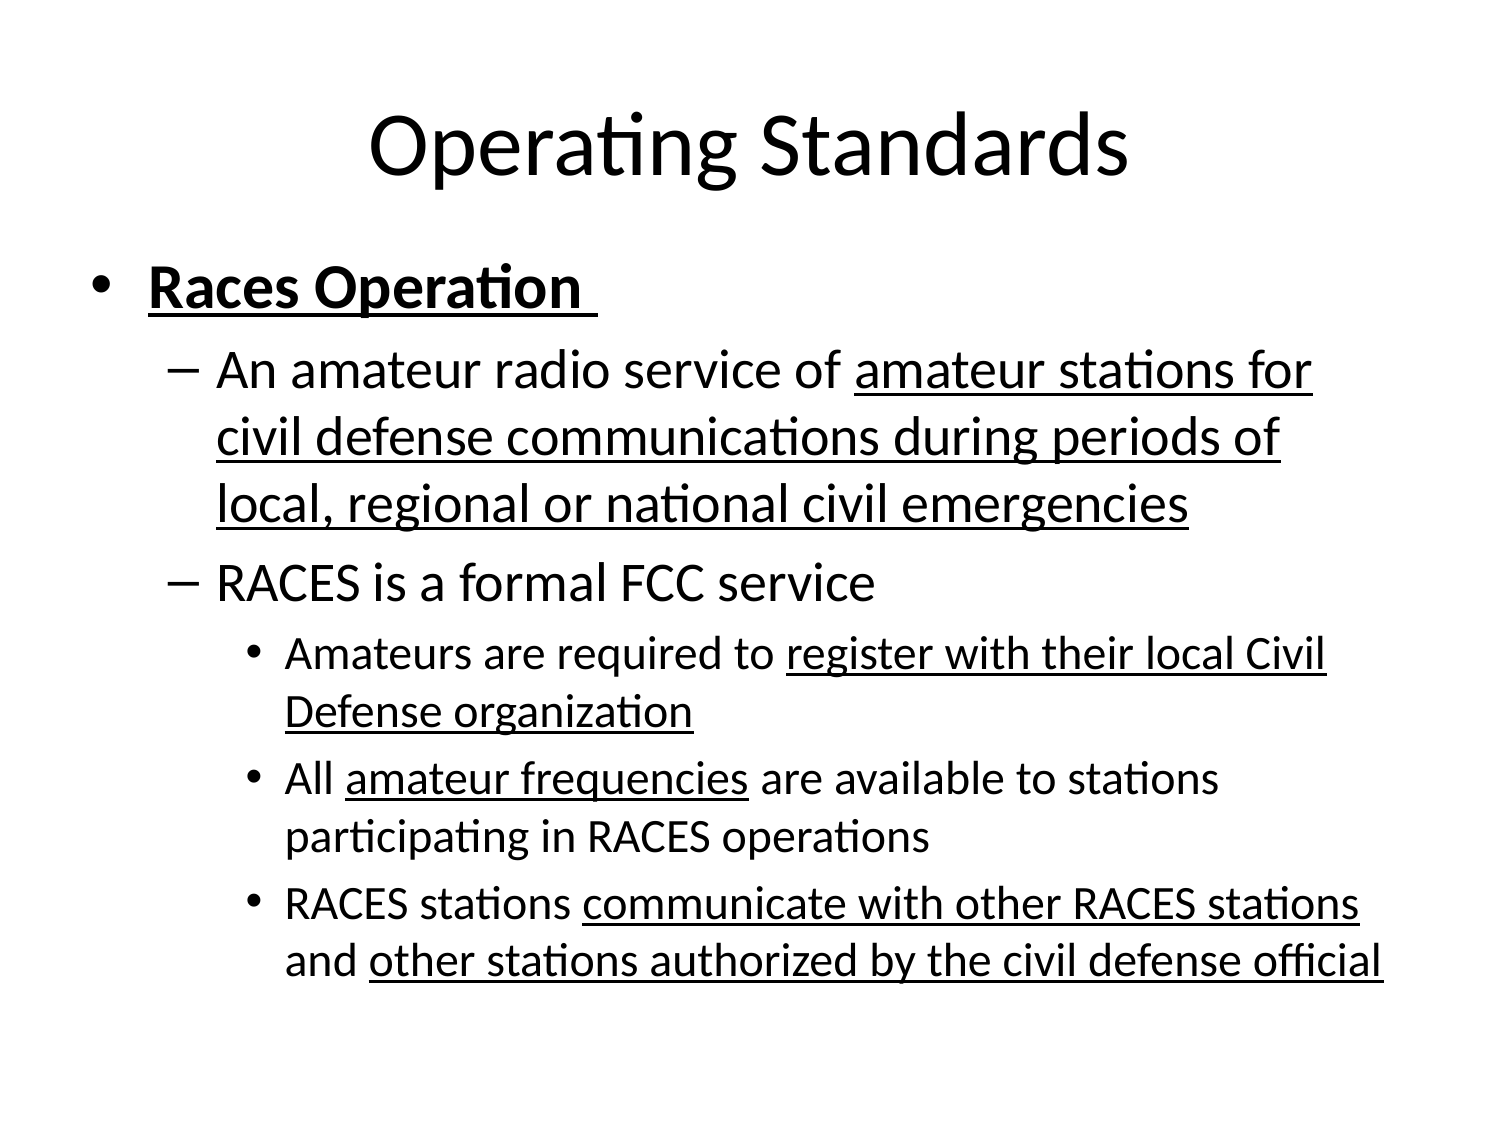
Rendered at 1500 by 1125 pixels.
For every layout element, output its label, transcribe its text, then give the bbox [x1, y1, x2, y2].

list Races Operation An amateur radio service of amateur stations for civil defense communications during periods of local, regional or national civil emergencies RACES is a formal FCC service Amateurs are required to register with their local Civil Defense organization All amateur frequencies are available to stations participating in RACES operations RACES stations communicate with other RACES stations and other stations authorized by the civil defense official [75, 237, 1425, 1005]
title Operating Standards [75, 45, 1425, 233]
